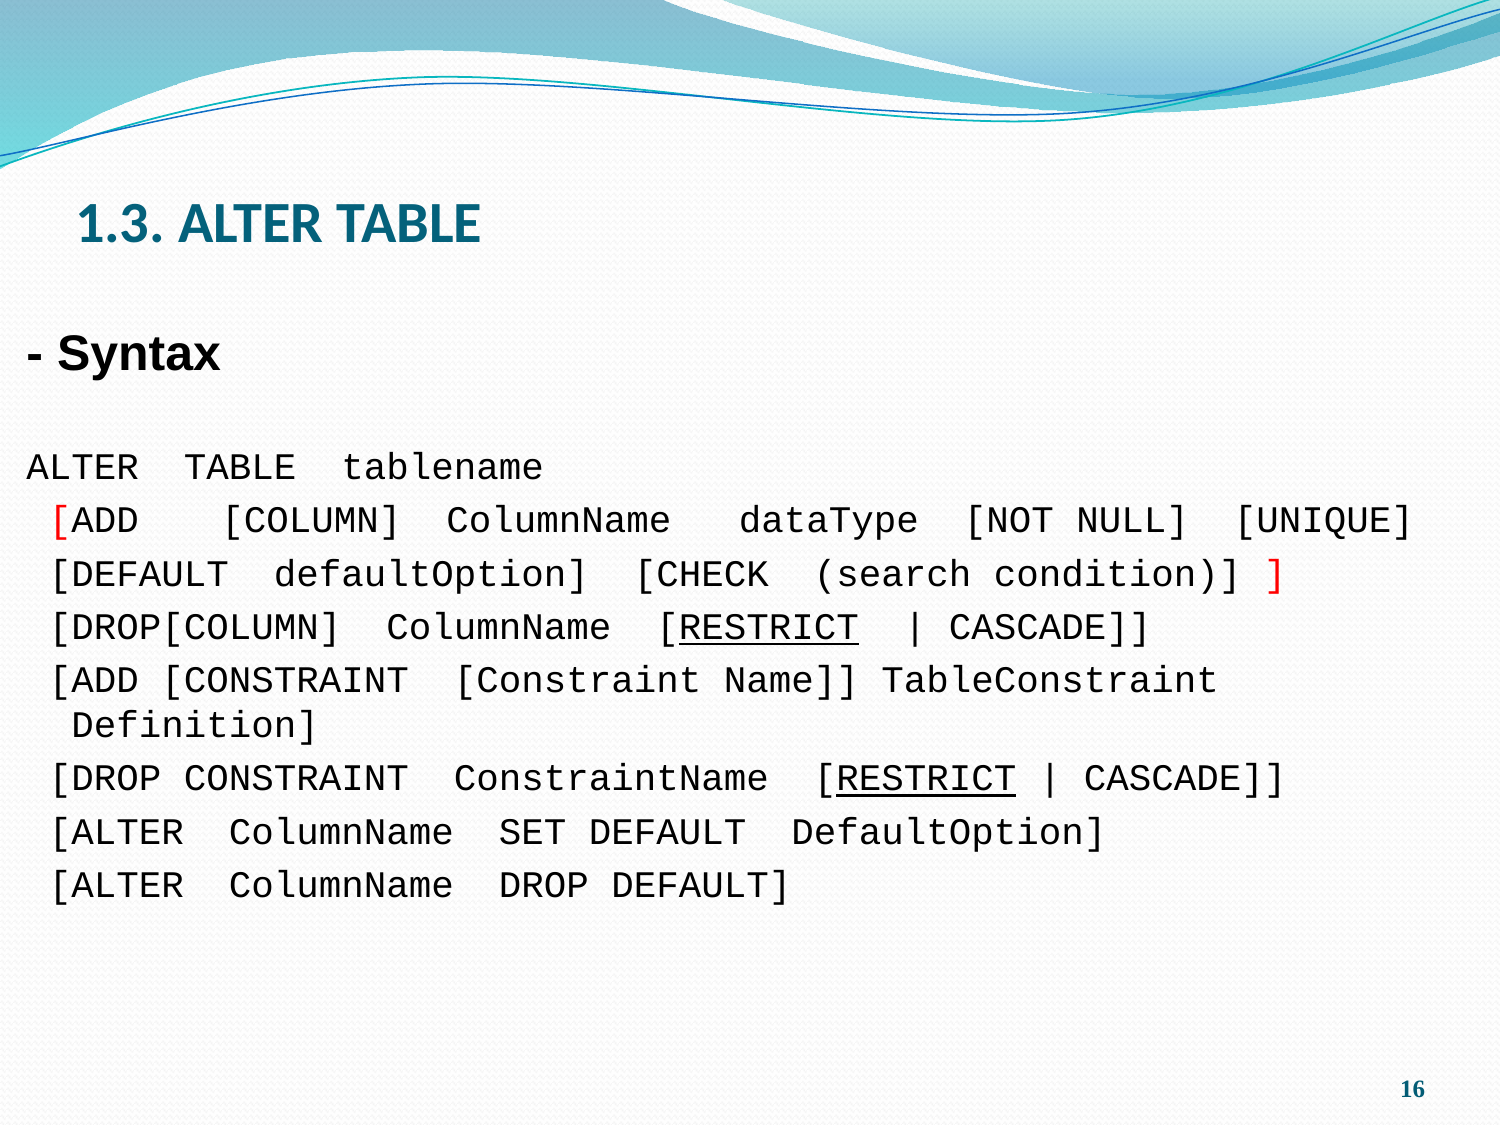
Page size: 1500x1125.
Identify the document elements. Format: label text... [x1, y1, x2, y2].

slide_number 16 [1299, 1042, 1425, 1103]
list - Syntax ALTER TABLE tablename [ADD [COLUMN] ColumnName dataType [NOT NULL] [UNIQUE] [DEFAULT defaultOption] [CHECK (search condition)] ] [DROP[COLUMN] ColumnName [RESTRICT | CASCADE]] [ADD [CONSTRAINT [Constraint Name]] TableConstraint Definition] [DROP CONSTRAINT ConstraintName [RESTRICT | CASCADE]] [ALTER ColumnName SET DEFAULT DefaultOption] [ALTER ColumnName DROP DEFAULT] [11, 312, 1500, 988]
title 1.3. ALTER TABLE [75, 66, 1425, 254]
